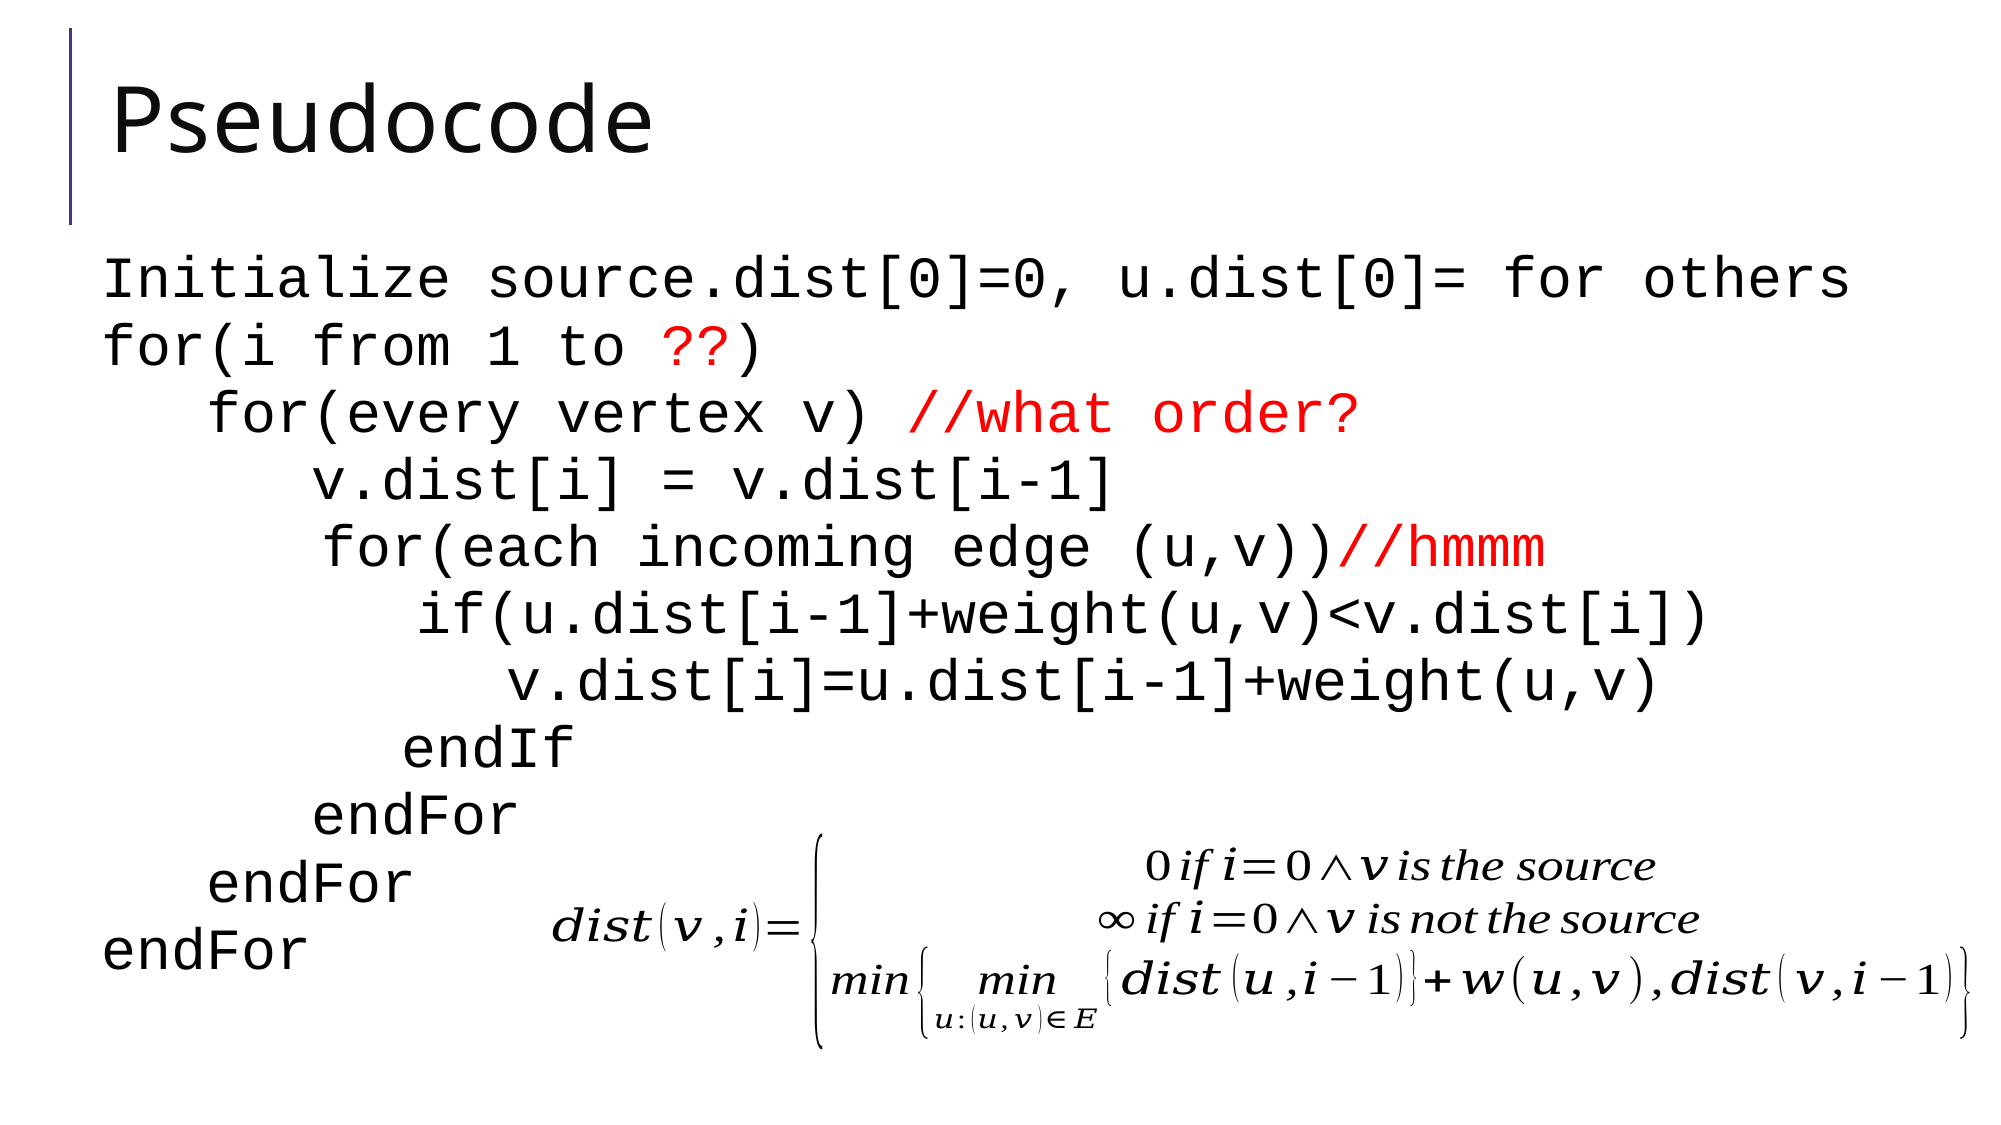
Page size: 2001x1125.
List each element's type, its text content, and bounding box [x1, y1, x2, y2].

title Pseudocode [94, 43, 1930, 210]
